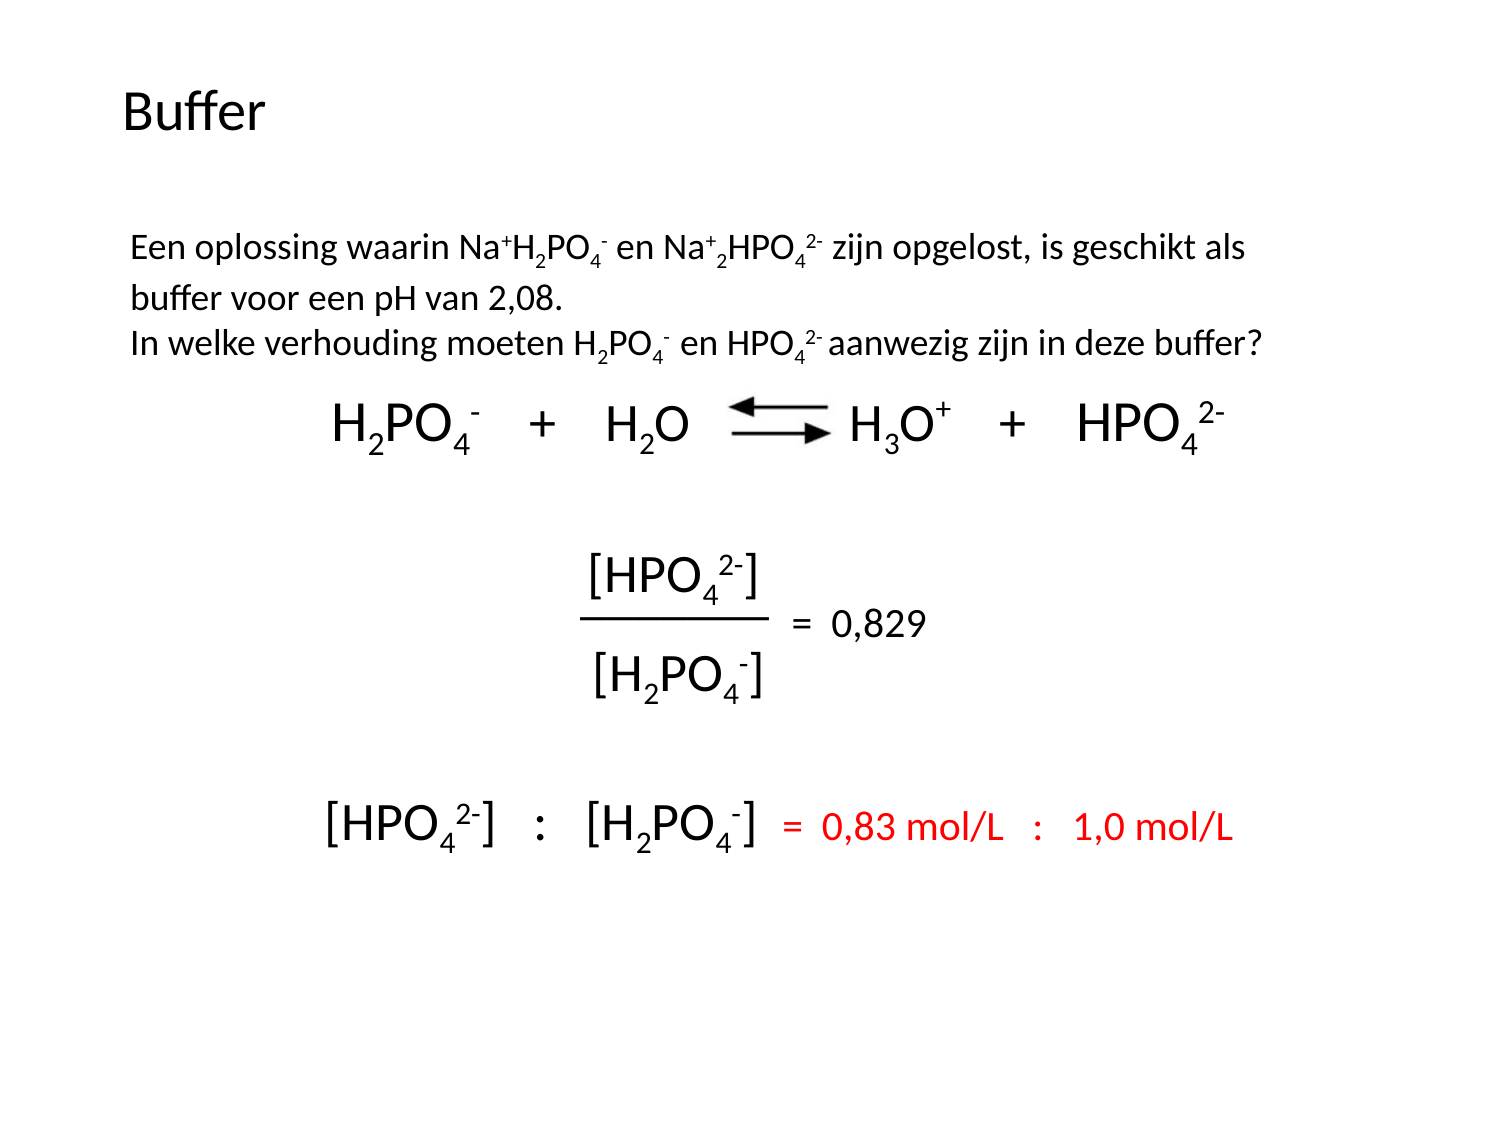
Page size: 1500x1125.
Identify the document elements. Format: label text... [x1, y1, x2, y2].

text_box Buffer [108, 64, 282, 150]
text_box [406, 530, 1394, 708]
text_box H2PO4- + H2O H3O+ + HPO42- [267, 375, 1445, 528]
picture [725, 390, 847, 451]
text_box Een buffer is bijvoorbeeld: Een oplossing waarin Na+H2PO4- en Na+2HPO42- zijn opgelost, is geschikt als buffer voor een pH van 2,08. In welke verhouding moeten H2PO4- en HPO42- aanwezig zijn in deze buffer? [115, 169, 1279, 557]
text_box 8,32·10-3 [HPO42-] : [H2PO4-] = 0,83 mol/L : 1,0 mol/L [147, 778, 1330, 1018]
